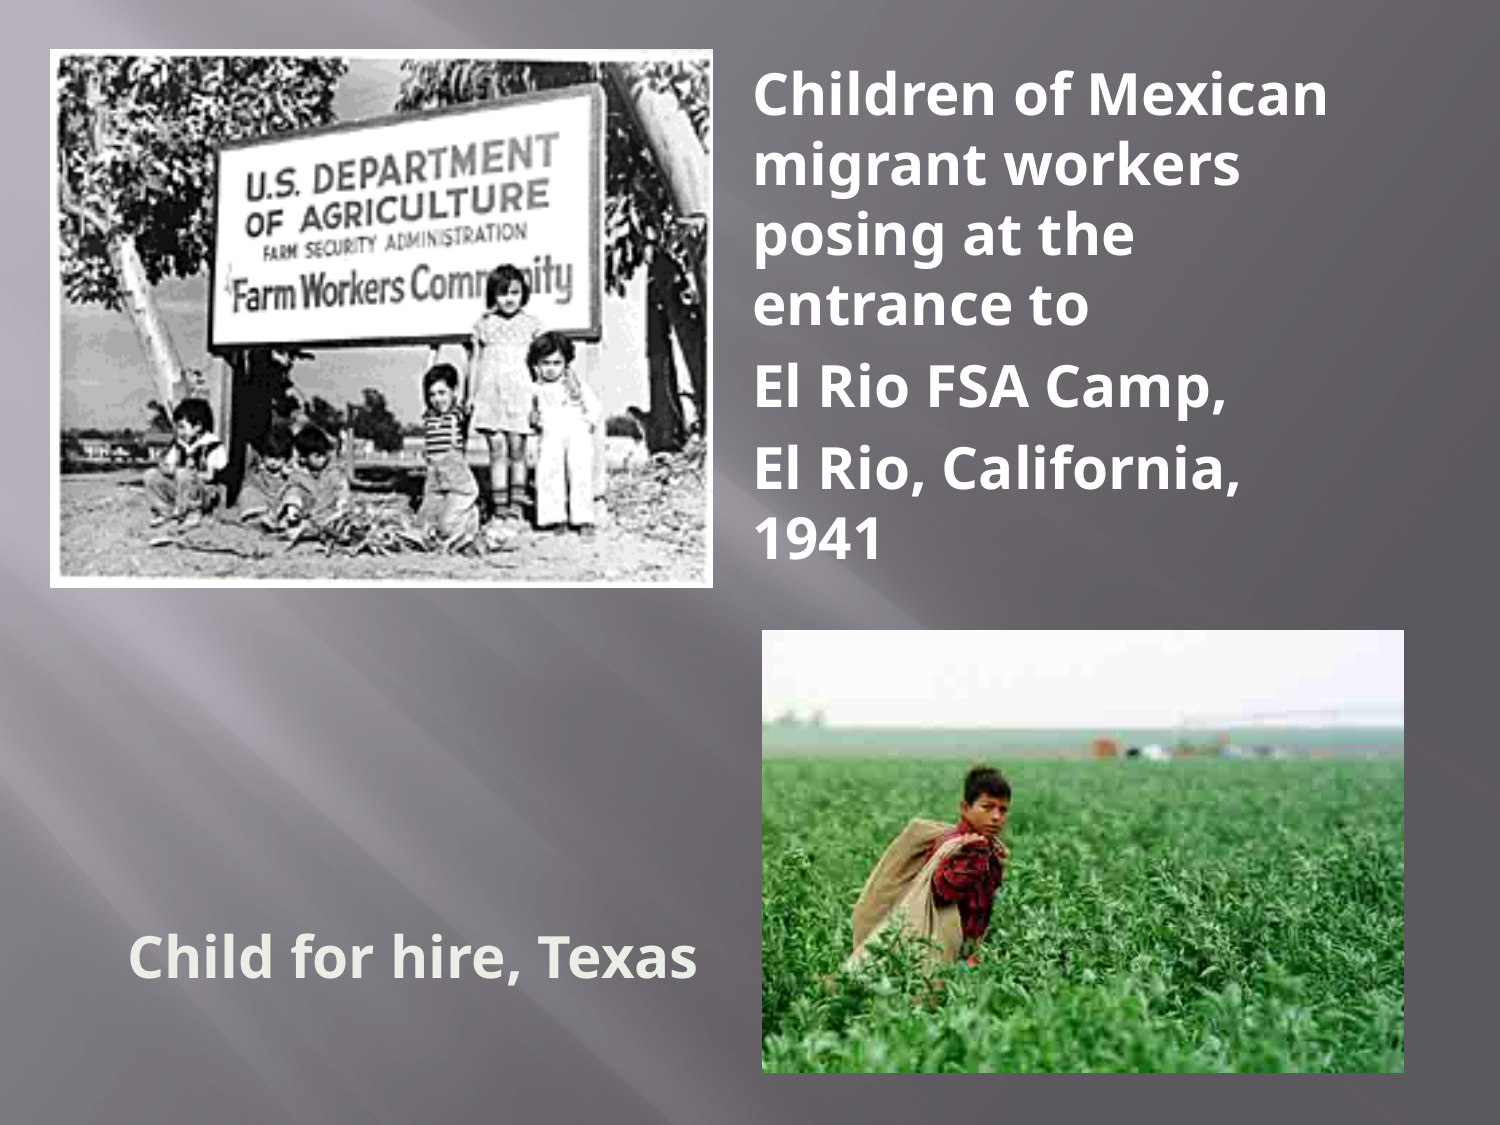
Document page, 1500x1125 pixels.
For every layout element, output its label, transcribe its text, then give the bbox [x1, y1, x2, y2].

subtitle Children of Mexican migrant workers posing at the entrance to El Rio FSA Camp, El Rio, California, 1941 [737, 50, 1400, 538]
text_box Child for hire, Texas [112, 912, 750, 999]
picture [0, 0, 1500, 1125]
